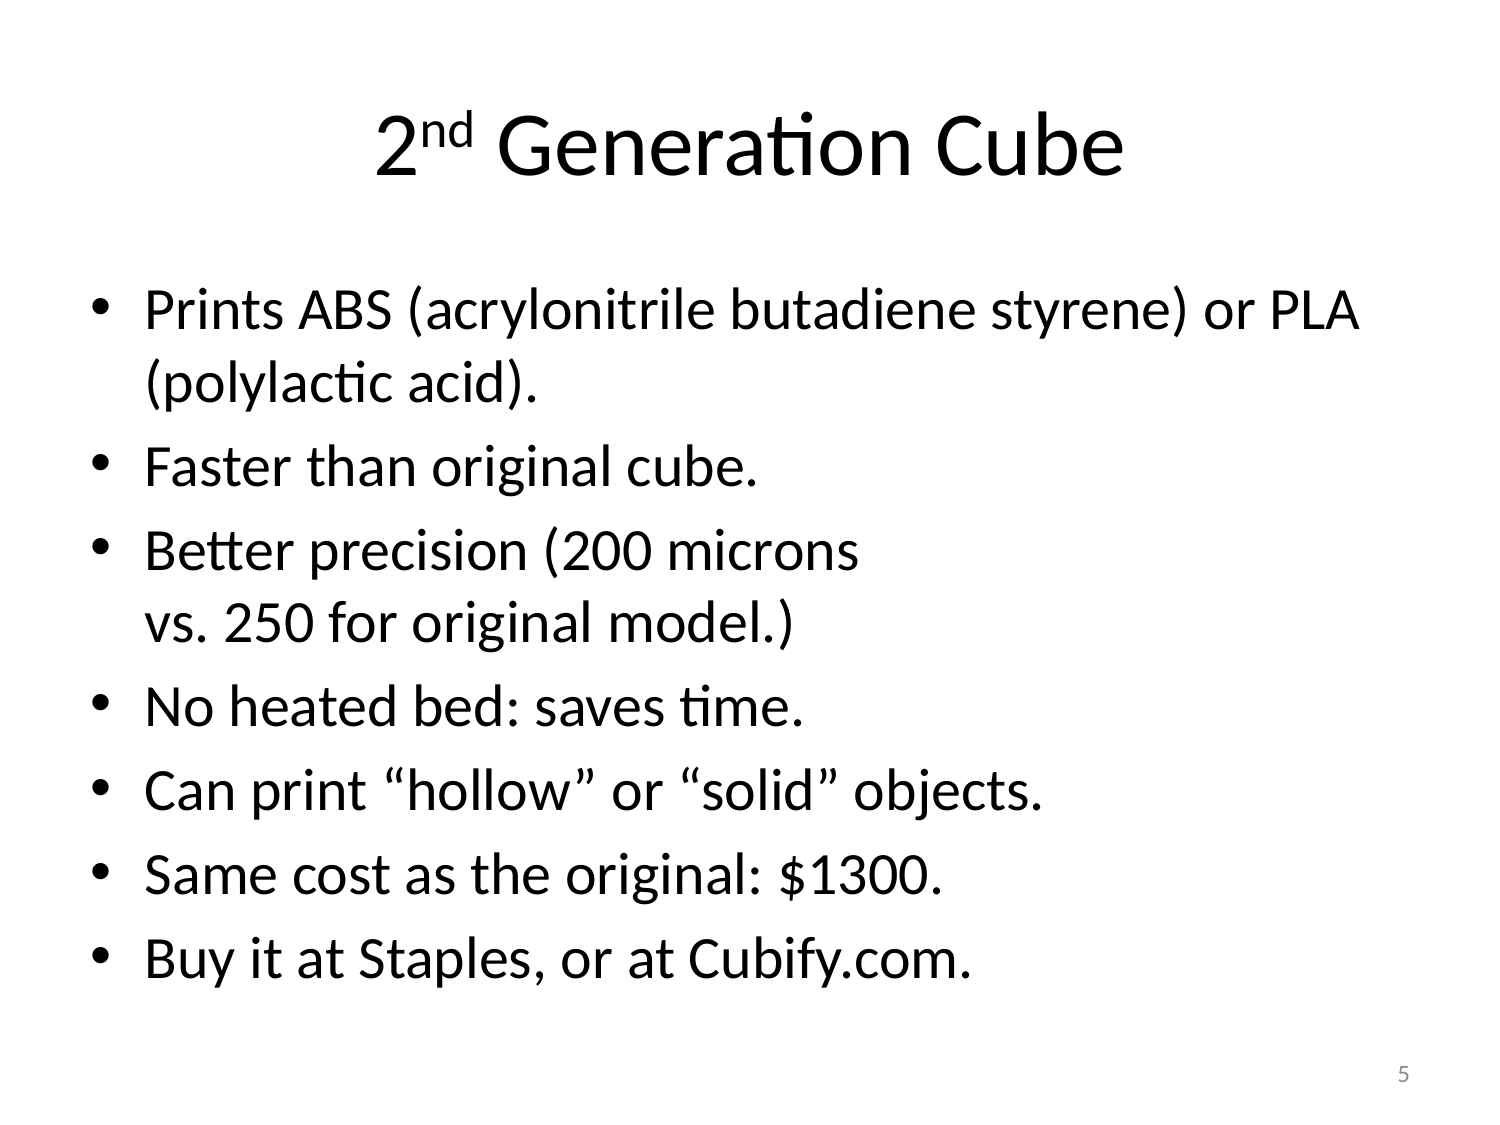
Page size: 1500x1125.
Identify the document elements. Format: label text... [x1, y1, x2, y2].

list Prints ABS (acrylonitrile butadiene styrene) or PLA (polylactic acid). Faster than original cube. Better precision (200 microns vs. 250 for original model.) No heated bed: saves time. Can print “hollow” or “solid” objects. Same cost as the original: $1300. Buy it at Staples, or at Cubify.com. [75, 262, 1425, 1005]
slide_number 5 [1074, 1042, 1425, 1103]
title 2nd Generation Cube [75, 45, 1425, 233]
